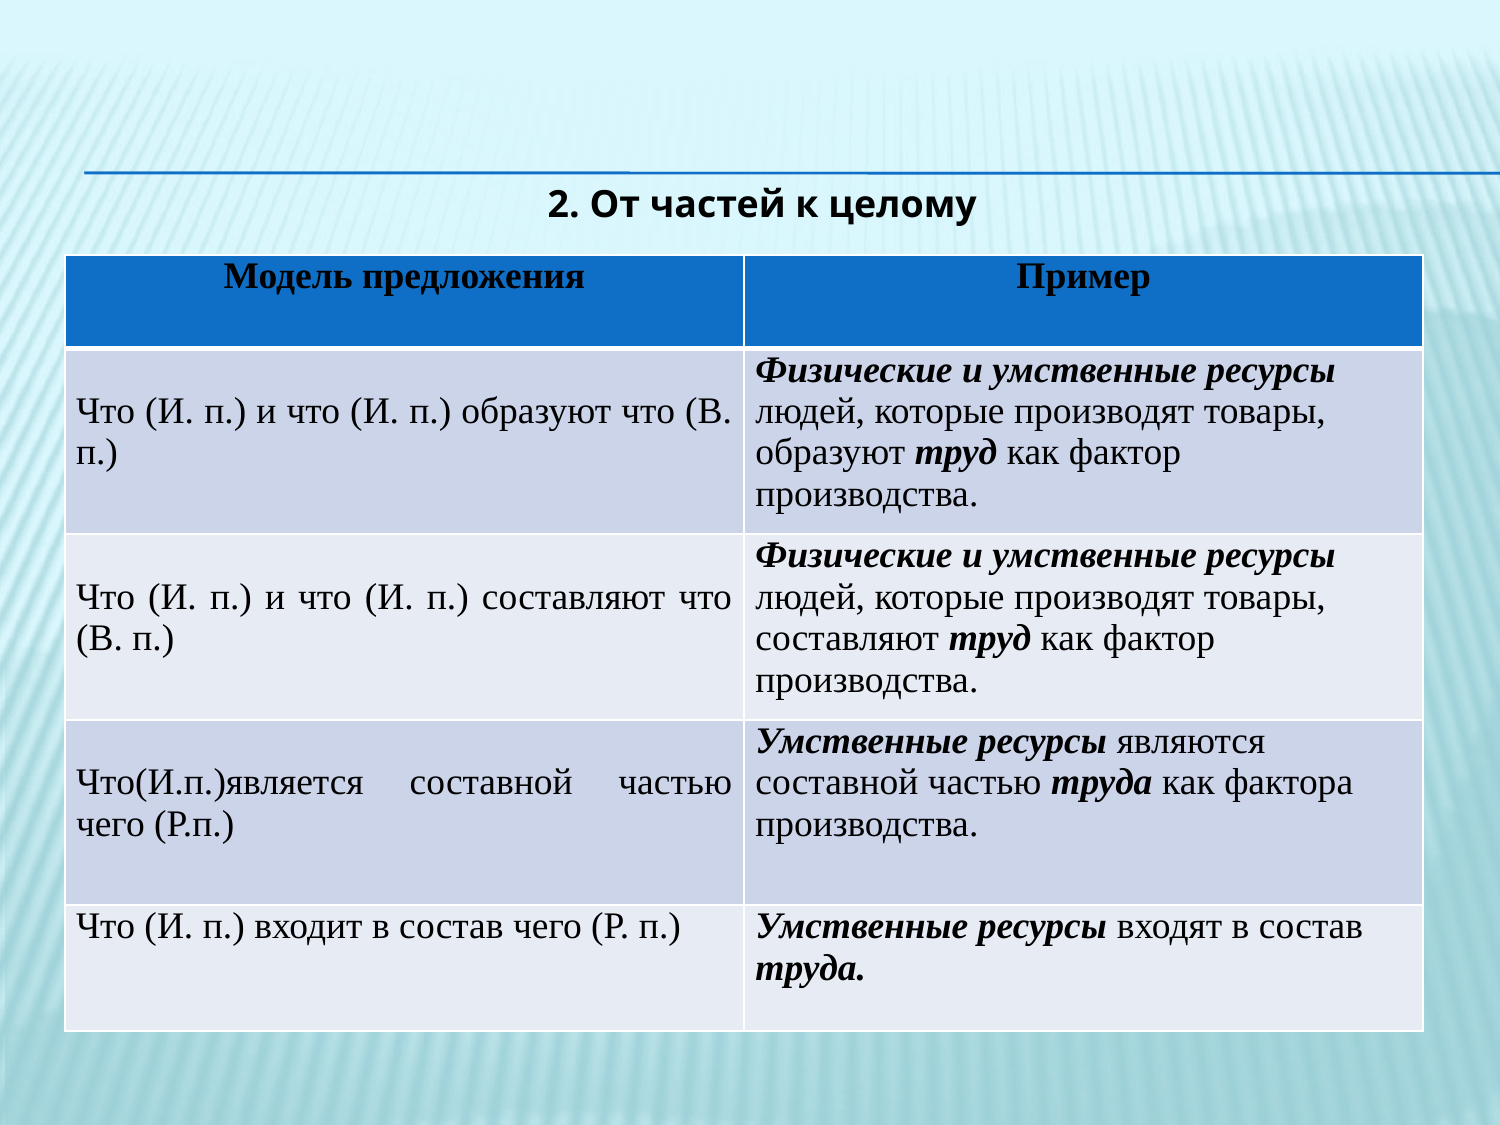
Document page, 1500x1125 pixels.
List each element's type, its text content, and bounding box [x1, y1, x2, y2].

table_cell Что (И. п.) входит в состав чего (Р. п.) [66, 906, 743, 1030]
list 2. От частей к целому [50, 172, 1475, 998]
table_cell Умственные ресурсы являются составной частью труда как фактора производства. [745, 721, 1422, 904]
table_header Пример [745, 256, 1422, 346]
table_cell Что (И. п.) и что (И. п.) составляют что (В. п.) [66, 535, 743, 719]
table_cell Физические и умственные ресурсы людей, которые производят товары, образуют труд как фактор производства. [745, 351, 1422, 533]
table_header Модель предложения [66, 256, 743, 346]
table_cell Физические и умственные ресурсы людей, которые производят товары, составляют труд как фактор производства. [745, 535, 1422, 719]
table_cell Что (И. п.) и что (И. п.) образуют что (В. п.) [66, 351, 743, 533]
table_cell Умственные ресурсы входят в состав труда. [745, 906, 1422, 1030]
table_cell Что(И.п.)является составной частью чего (Р.п.) [66, 721, 743, 904]
